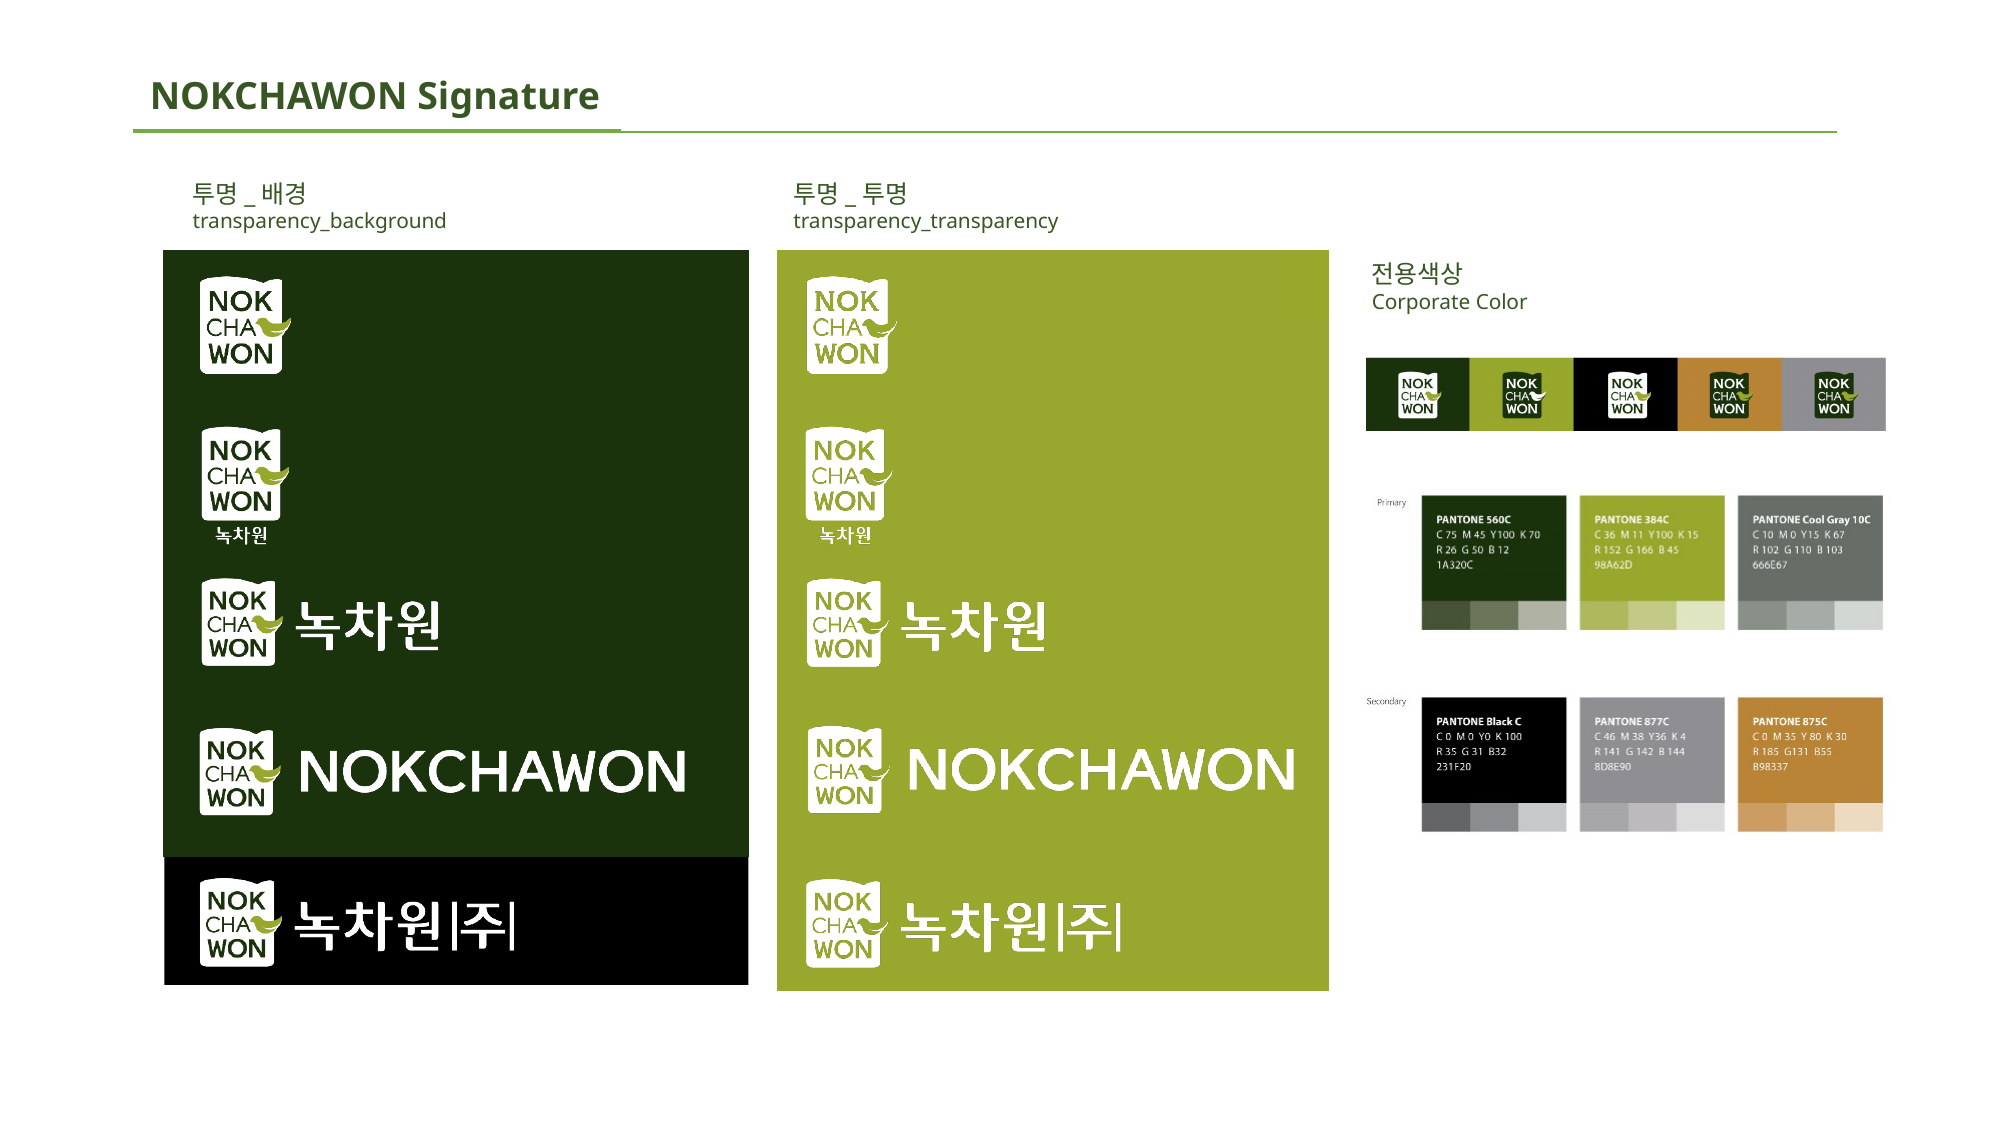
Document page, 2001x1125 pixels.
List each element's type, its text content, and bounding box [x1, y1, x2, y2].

picture [163, 250, 749, 985]
picture [1363, 692, 1891, 839]
text_box ` [133, 129, 621, 133]
picture [1366, 357, 1886, 432]
text_box 투명_투명 transparency_transparency [778, 170, 1074, 241]
text_box 투명_배경 transparency_background [177, 170, 462, 241]
picture [777, 250, 1329, 991]
text_box 전용색상 Corporate Color [1357, 251, 1543, 322]
picture [1363, 488, 1891, 635]
text_box NOKCHAWON Signature [135, 64, 616, 125]
text_box [163, 857, 749, 986]
